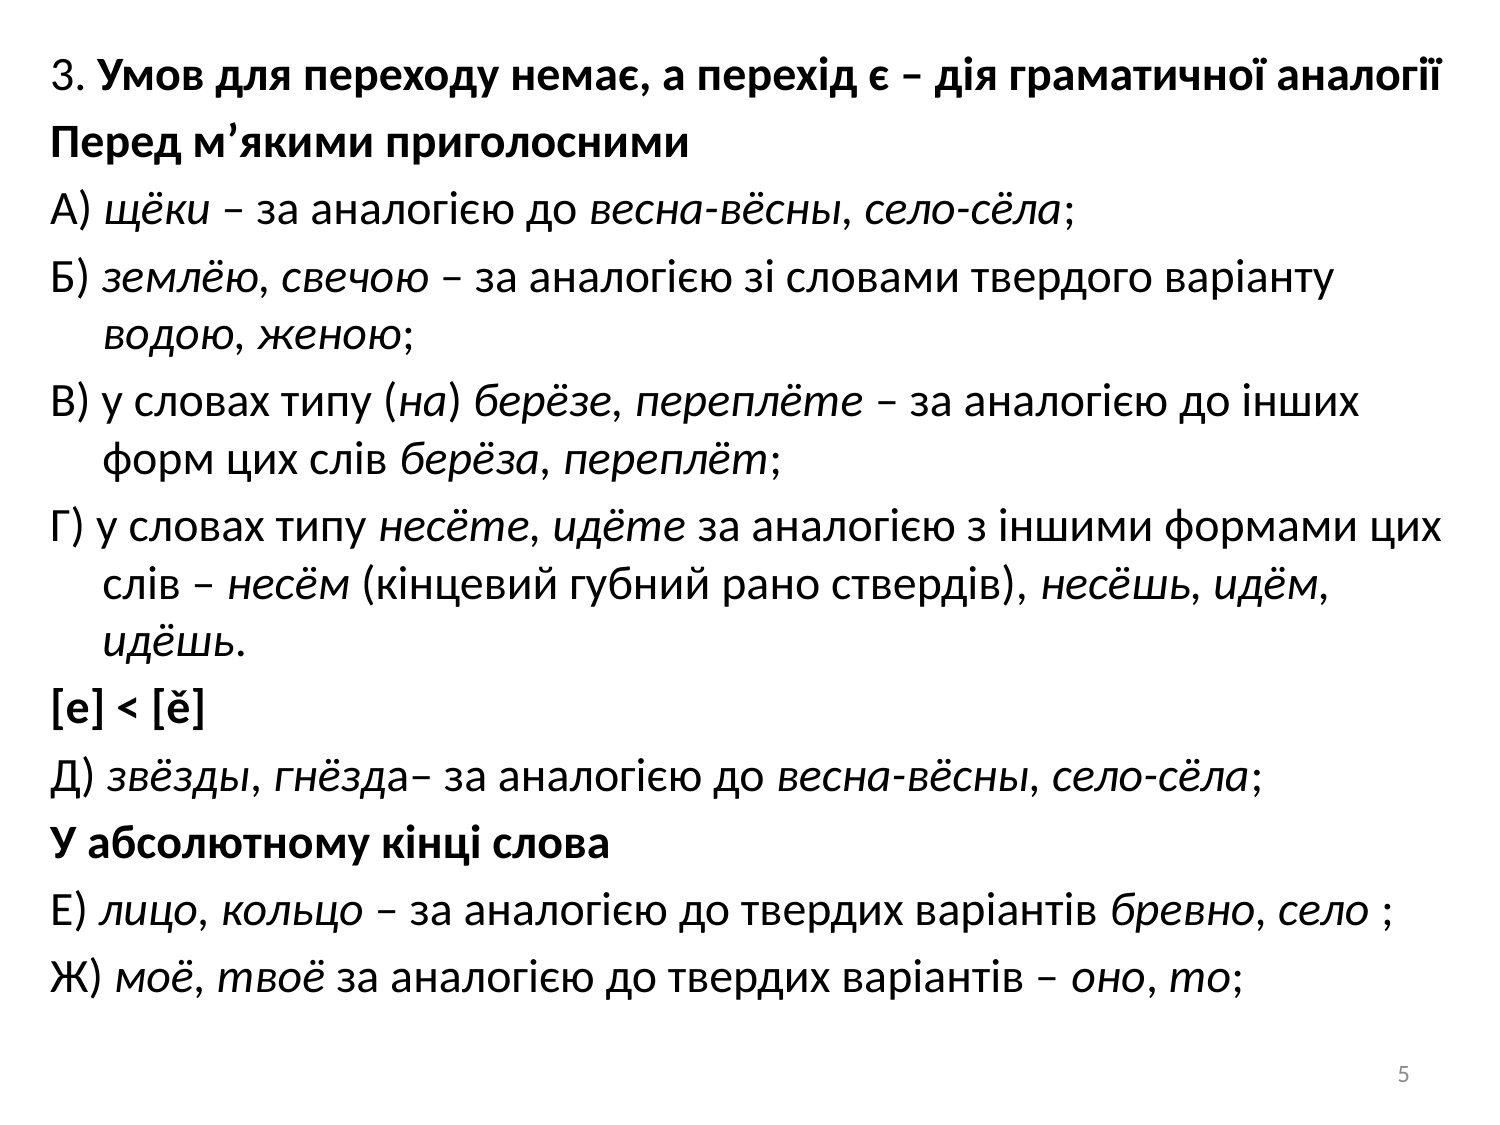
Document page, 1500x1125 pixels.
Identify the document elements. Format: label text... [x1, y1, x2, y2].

list 3. Умов для переходу немає, а перехід є – дія граматичної аналогії Перед м’якими приголосними А) щёки – за аналогією до весна-вёсны, село-сёла; Б) землёю, свечою – за аналогією зі словами твердого варіанту водою, женою; В) у словах типу (на) берёзе, переплёте – за аналогією до інших форм цих слів берёза, переплёт; Г) у словах типу несёте, идёте за аналогією з іншими формами цих слів – несём (кінцевий губний рано ствердів), несёшь, идём, идёшь. [е] < [ě] Д) звёзды, гнёзда– за аналогією до весна-вёсны, село-сёла; У абсолютному кінці слова Е) лицо, кольцо – за аналогією до твердих варіантів бревно, село ; Ж) моё, твоё за аналогією до твердих варіантів – оно, то; [35, 35, 1465, 1079]
slide_number 5 [1074, 1042, 1425, 1103]
